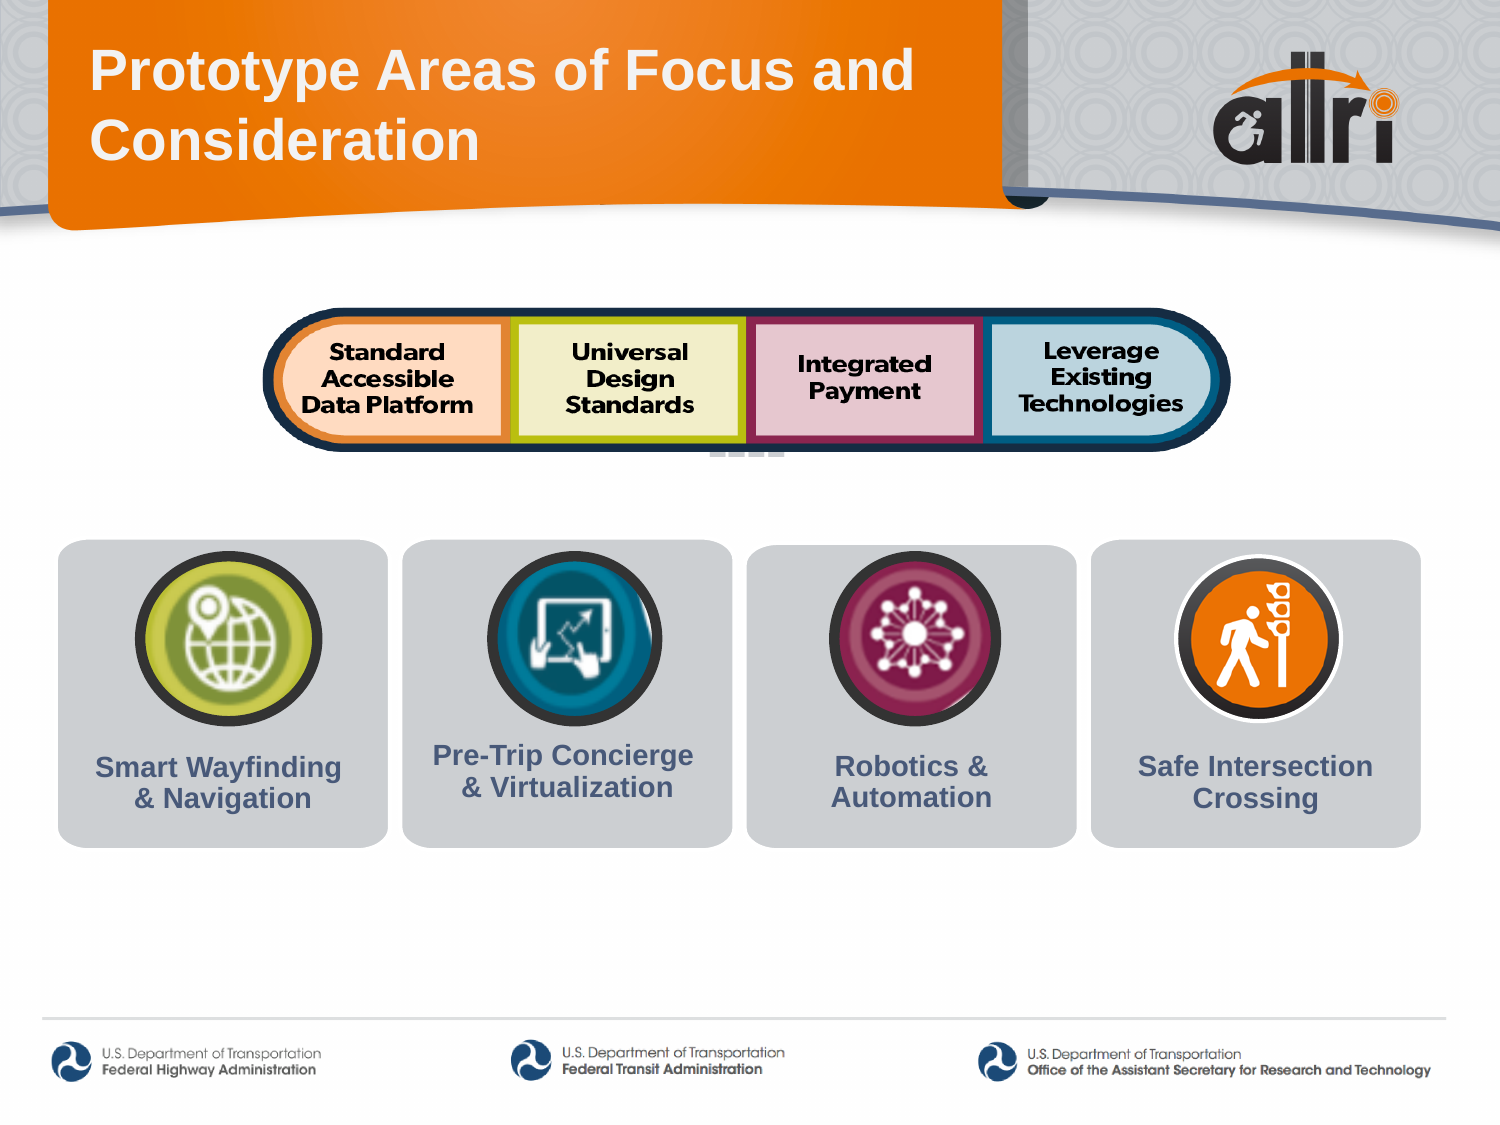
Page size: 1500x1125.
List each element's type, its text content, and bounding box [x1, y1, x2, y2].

title Prototype Areas of Focus and Consideration [75, 24, 975, 163]
picture [0, 0, 1500, 1125]
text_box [55, 537, 1424, 851]
